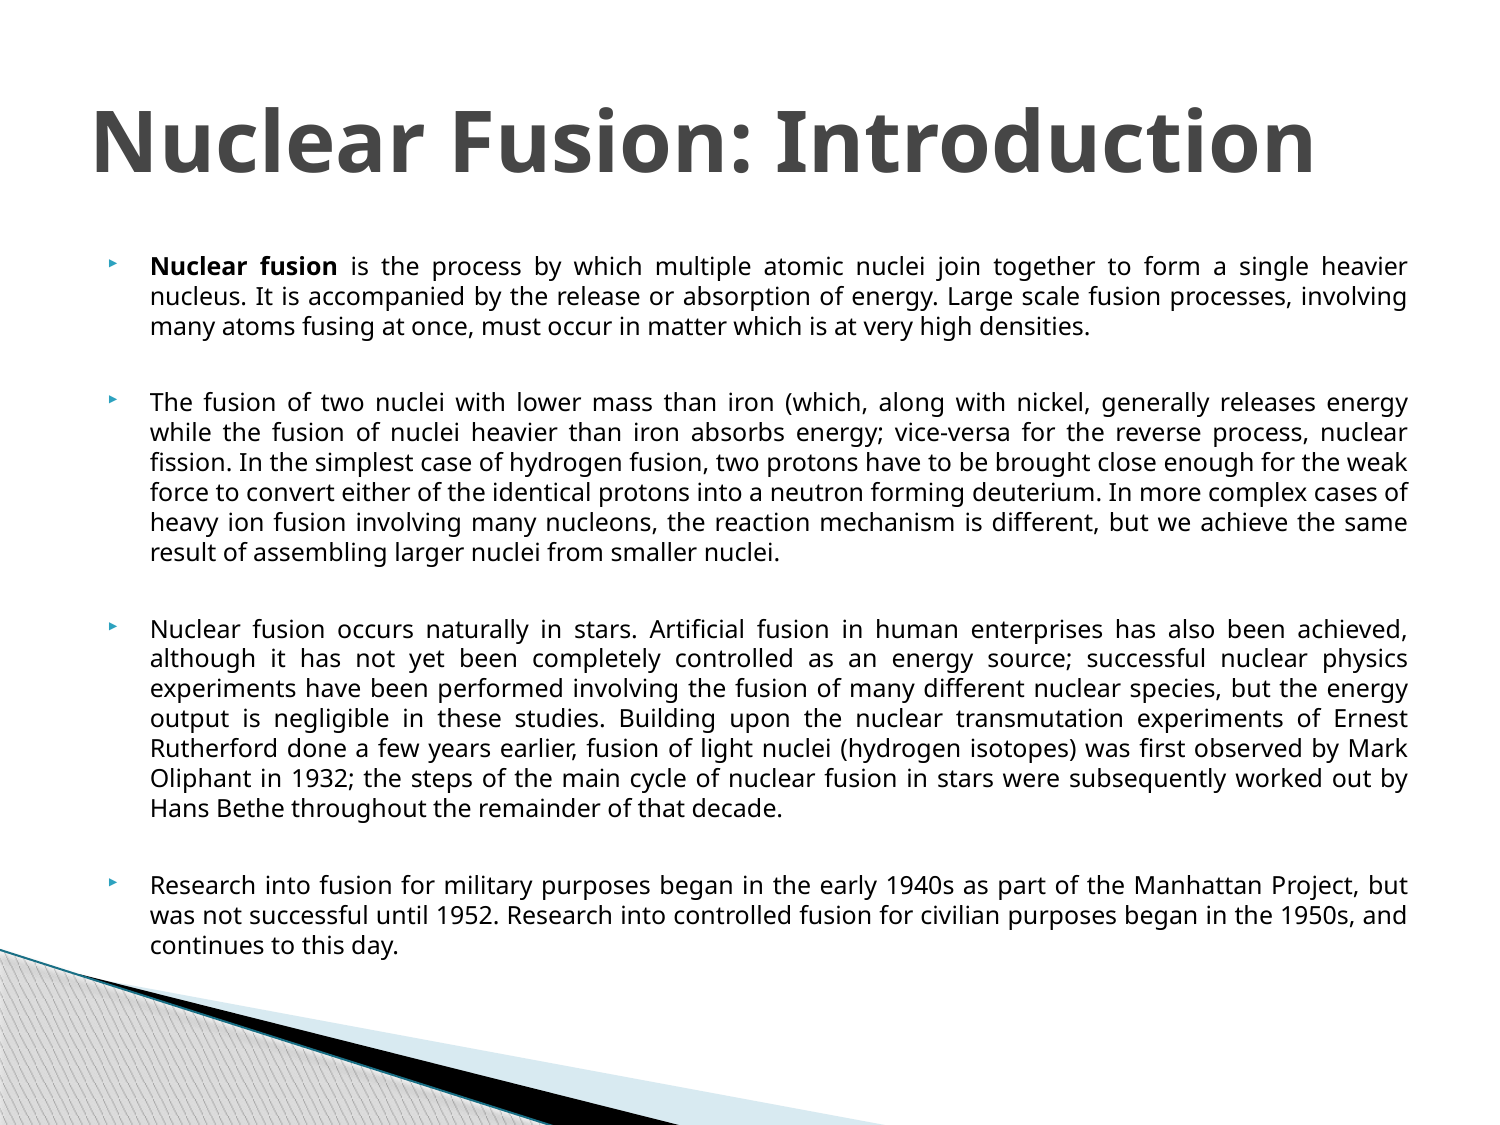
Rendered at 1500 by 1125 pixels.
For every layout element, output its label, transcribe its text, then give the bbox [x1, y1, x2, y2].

title Nuclear Fusion: Introduction [75, 45, 1425, 233]
list Nuclear fusion is the process by which multiple atomic nuclei join together to form a single heavier nucleus. It is accompanied by the release or absorption of energy. Large scale fusion processes, involving many atoms fusing at once, must occur in matter which is at very high densities. The fusion of two nuclei with lower mass than iron (which, along with nickel, generally releases energy while the fusion of nuclei heavier than iron absorbs energy; vice-versa for the reverse process, nuclear fission. In the simplest case of hydrogen fusion, two protons have to be brought close enough for the weak force to convert either of the identical protons into a neutron forming deuterium. In more complex cases of heavy ion fusion involving many nucleons, the reaction mechanism is different, but we achieve the same result of assembling larger nuclei from smaller nuclei. Nuclear fusion occurs naturally in stars. Artificial fusion in human enterprises has also been achieved, although it has not yet been completely controlled as an energy source; successful nuclear physics experiments have been performed involving the fusion of many different nuclear species, but the energy output is negligible in these studies. Building upon the nuclear transmutation experiments of Ernest Rutherford done a few years earlier, fusion of light nuclei (hydrogen isotopes) was first observed by Mark Oliphant in 1932; the steps of the main cycle of nuclear fusion in stars were subsequently worked out by Hans Bethe throughout the remainder of that decade. Research into fusion for military purposes began in the early 1940s as part of the Manhattan Project, but was not successful until 1952. Research into controlled fusion for civilian purposes began in the 1950s, and continues to this day. [75, 243, 1425, 986]
